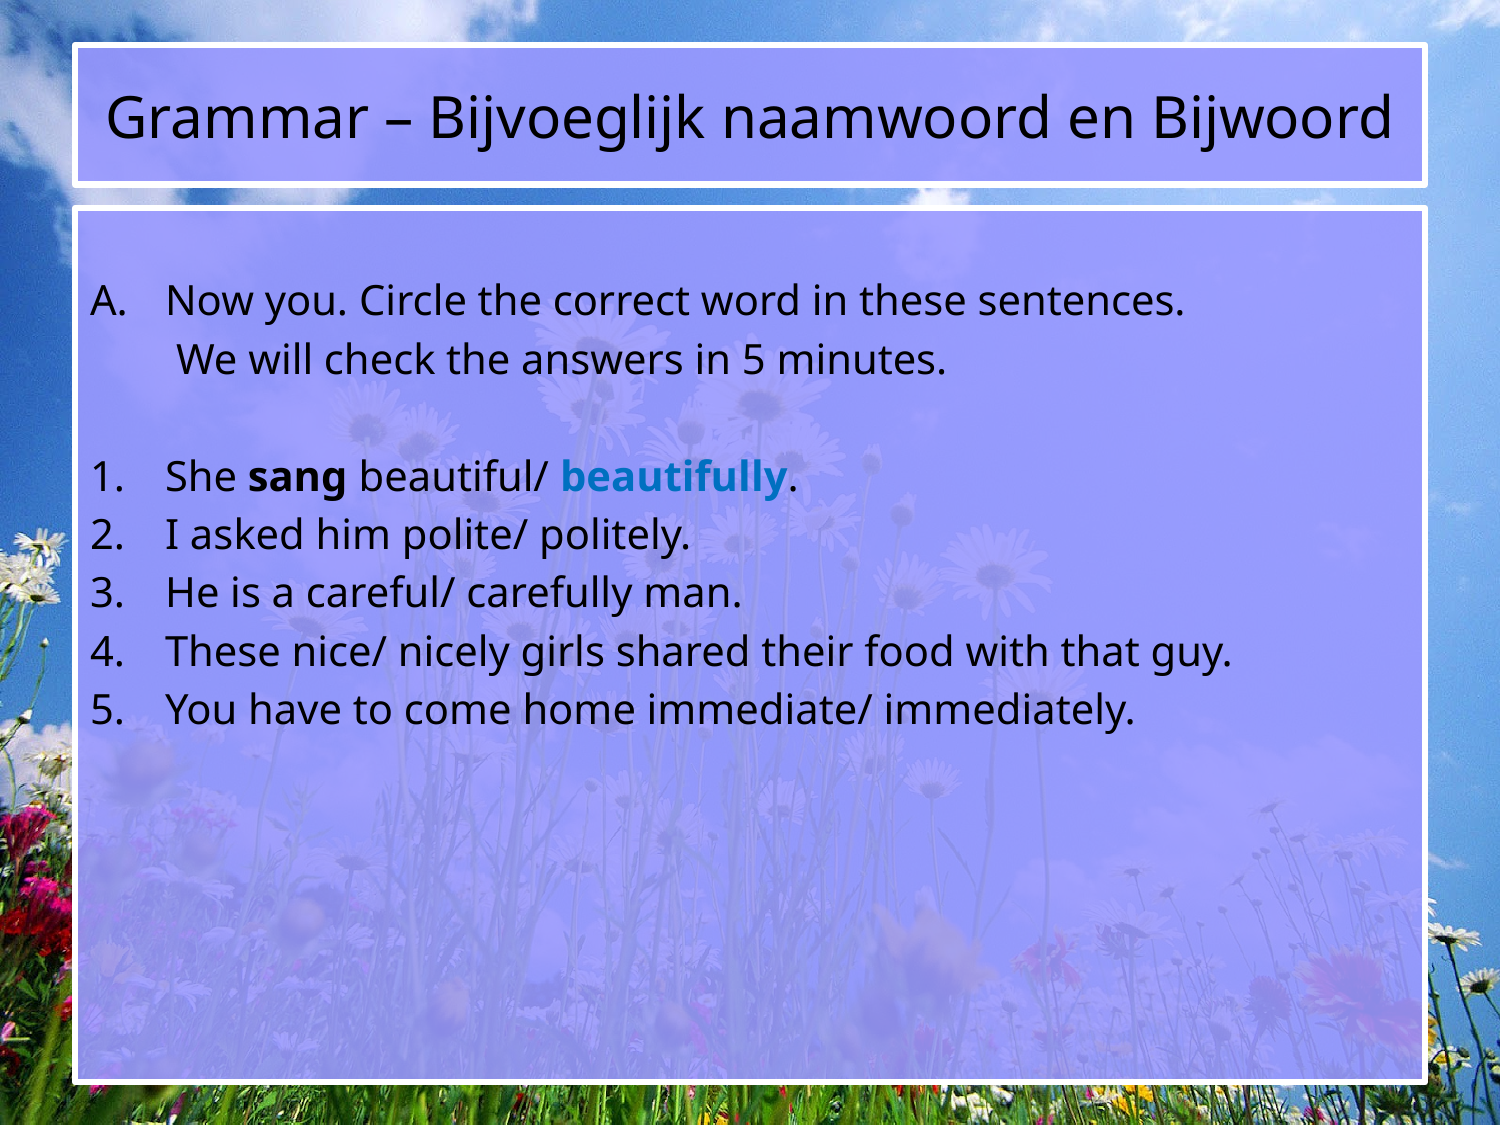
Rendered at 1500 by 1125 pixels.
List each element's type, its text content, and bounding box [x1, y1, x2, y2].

picture [0, 0, 1500, 1125]
title Grammar – Bijvoeglijk naamwoord en Bijwoord [72, 42, 1428, 188]
list Now you. Circle the correct word in these sentences. We will check the answers in 5 minutes. She sang beautiful/ beautifully. I asked him polite/ politely. He is a careful/ carefully man. These nice/ nicely girls shared their food with that guy. You have to come home immediate/ immediately. [72, 205, 1428, 1085]
